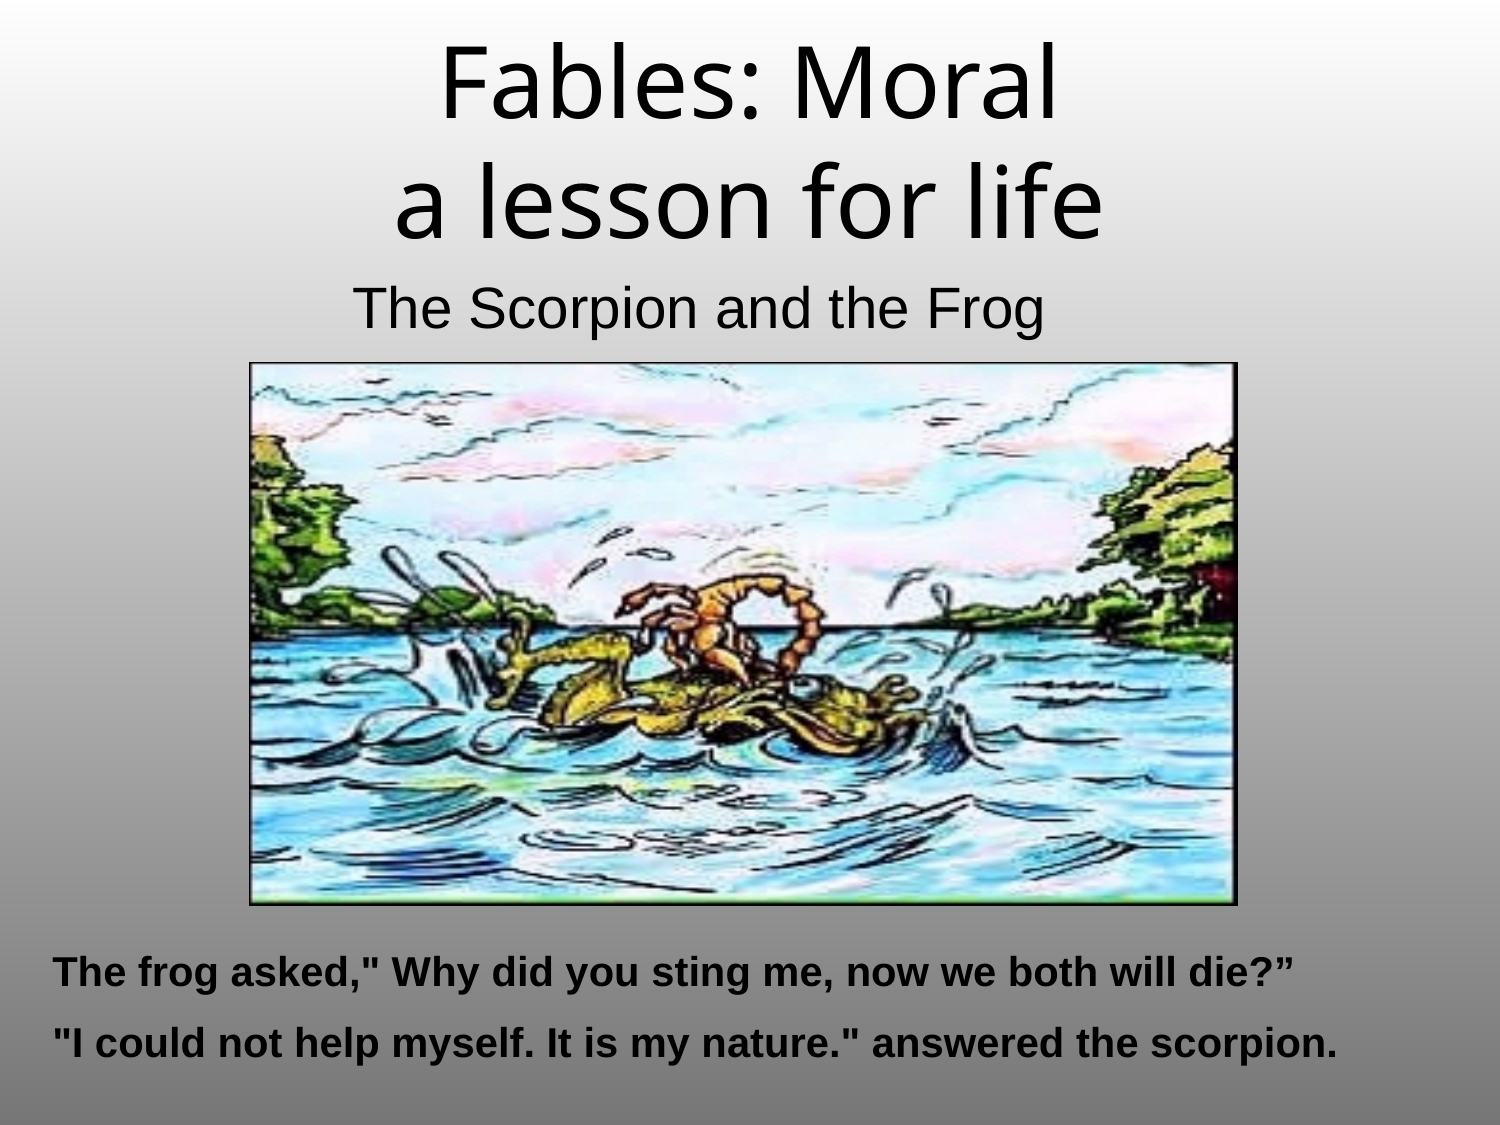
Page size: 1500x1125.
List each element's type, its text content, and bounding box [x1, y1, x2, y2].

text_box The Scorpion and the Frog [337, 262, 1113, 348]
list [249, 362, 1238, 906]
text_box The frog asked," Why did you sting me, now we both will die?” "I could not help myself. It is my nature." answered the scorpion. [37, 937, 1500, 1074]
title Fables: Moral a lesson for life [74, 44, 1426, 233]
